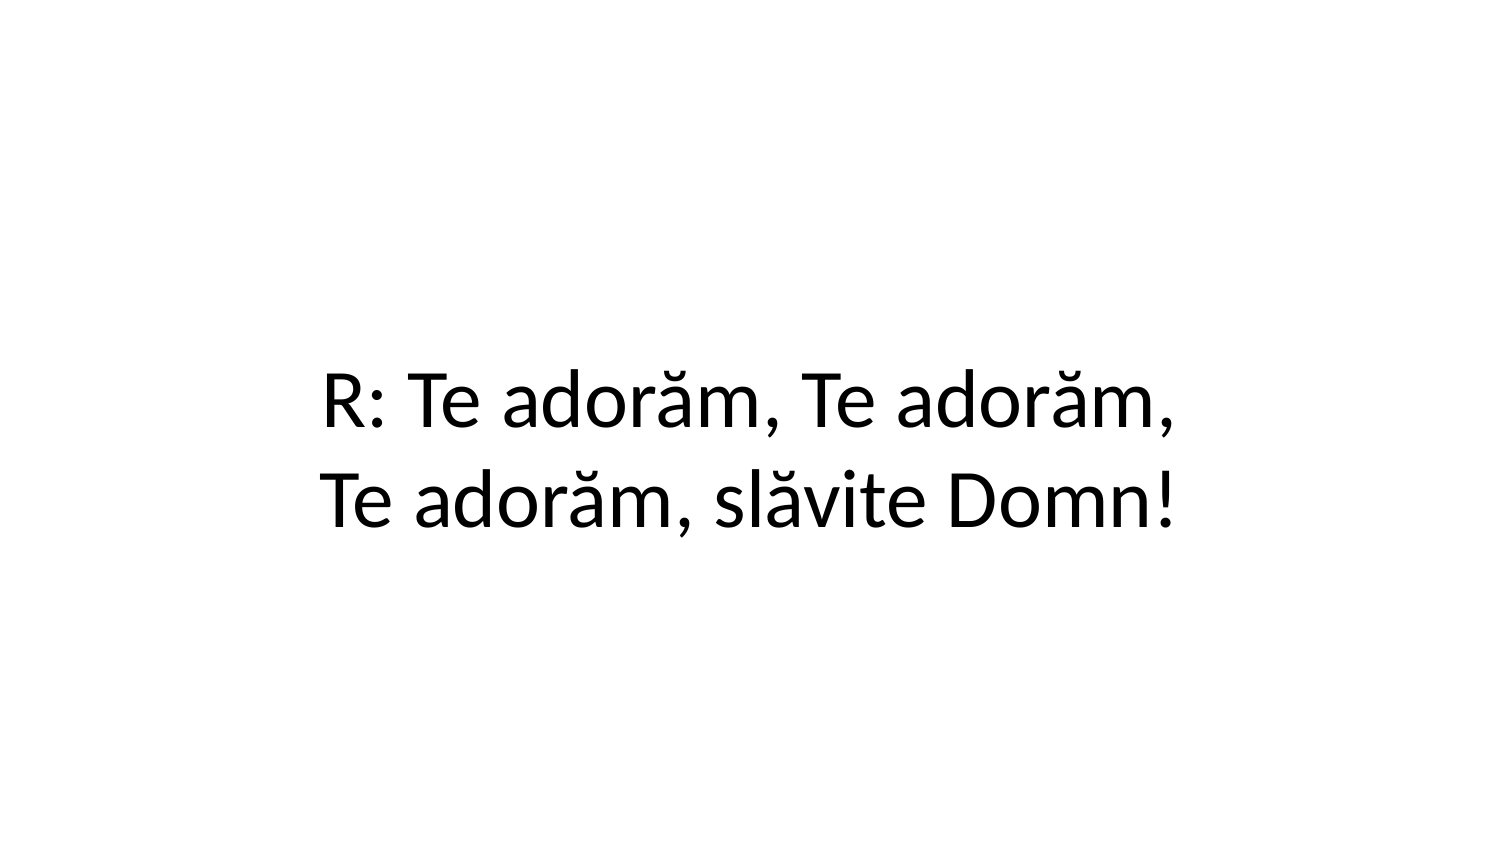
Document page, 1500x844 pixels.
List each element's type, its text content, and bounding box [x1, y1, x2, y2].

text_box R: Te adorăm, Te adorăm, Te adorăm, slăvite Domn! [304, 292, 1196, 552]
